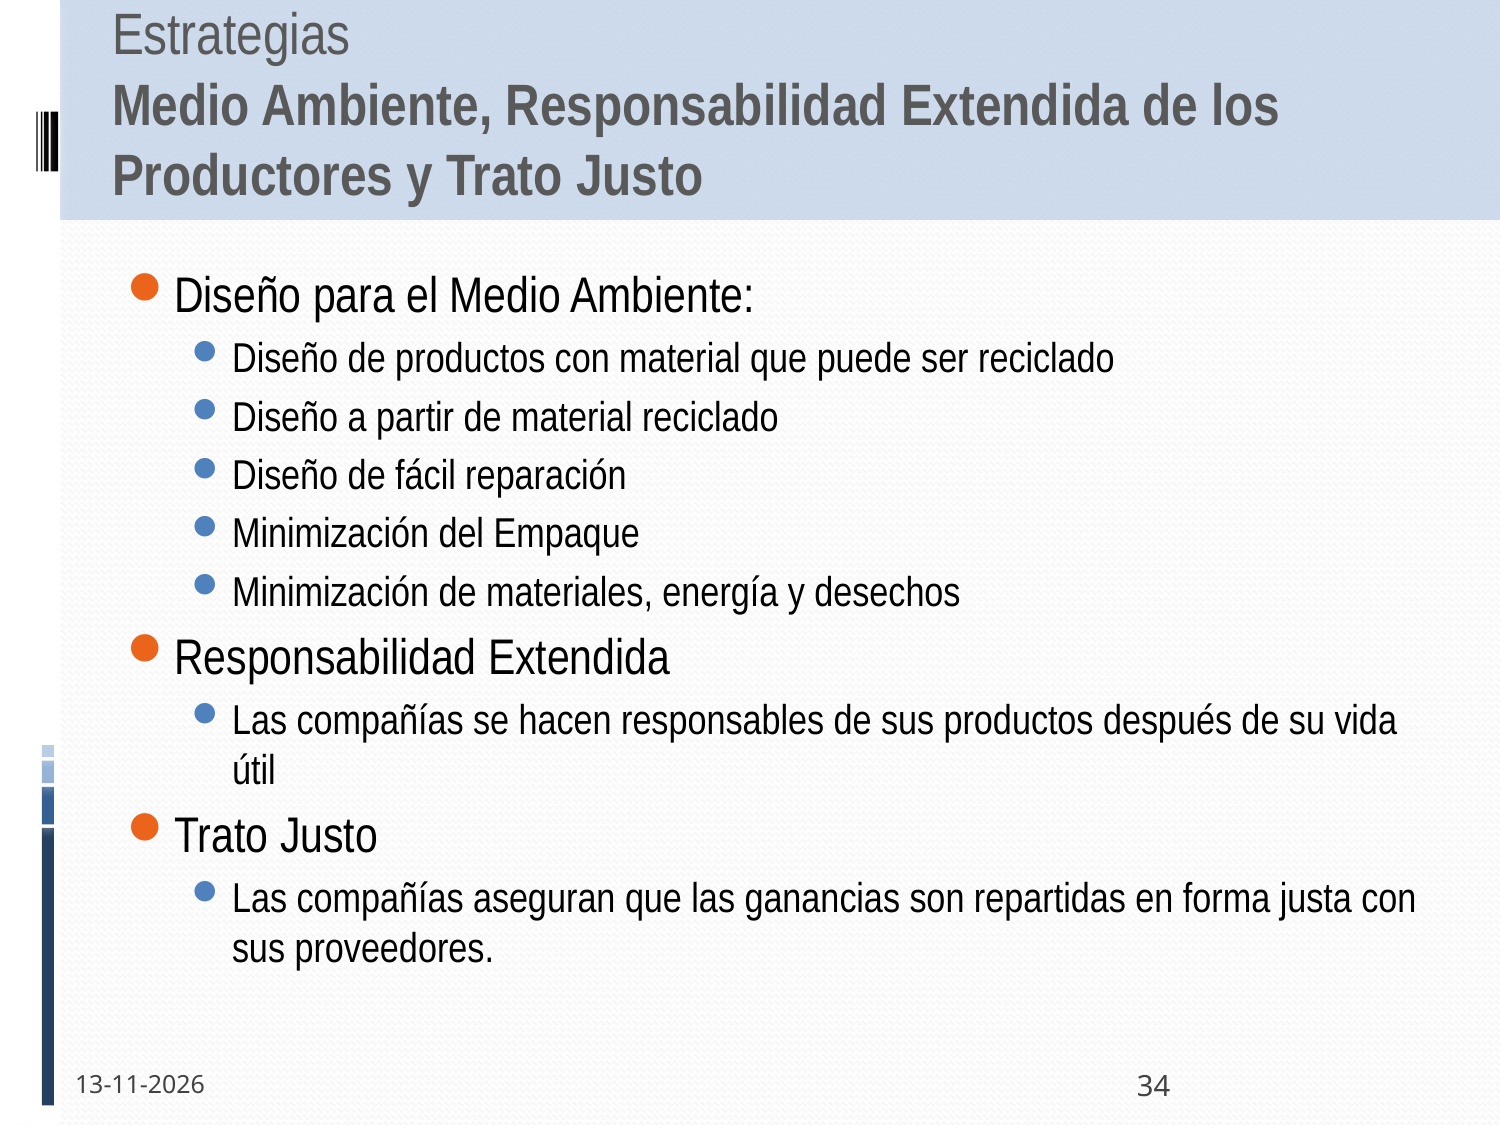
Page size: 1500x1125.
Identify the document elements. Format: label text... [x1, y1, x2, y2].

list Diseño para el Medio Ambiente: Diseño de productos con material que puede ser reciclado Diseño a partir de material reciclado Diseño de fácil reparación Minimización del Empaque Minimización de materiales, energía y desechos Responsabilidad Extendida Las compañías se hacen responsables de sus productos después de su vida útil Trato Justo Las compañías aseguran que las ganancias son repartidas en forma justa con sus proveedores. [111, 255, 1436, 1038]
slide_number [75, 1042, 243, 1103]
title Estrategias Medio Ambiente, Responsabilidad Extendida de los Productores y Trato Justo [111, 18, 1436, 207]
slide_number 34 [1045, 1046, 1171, 1107]
